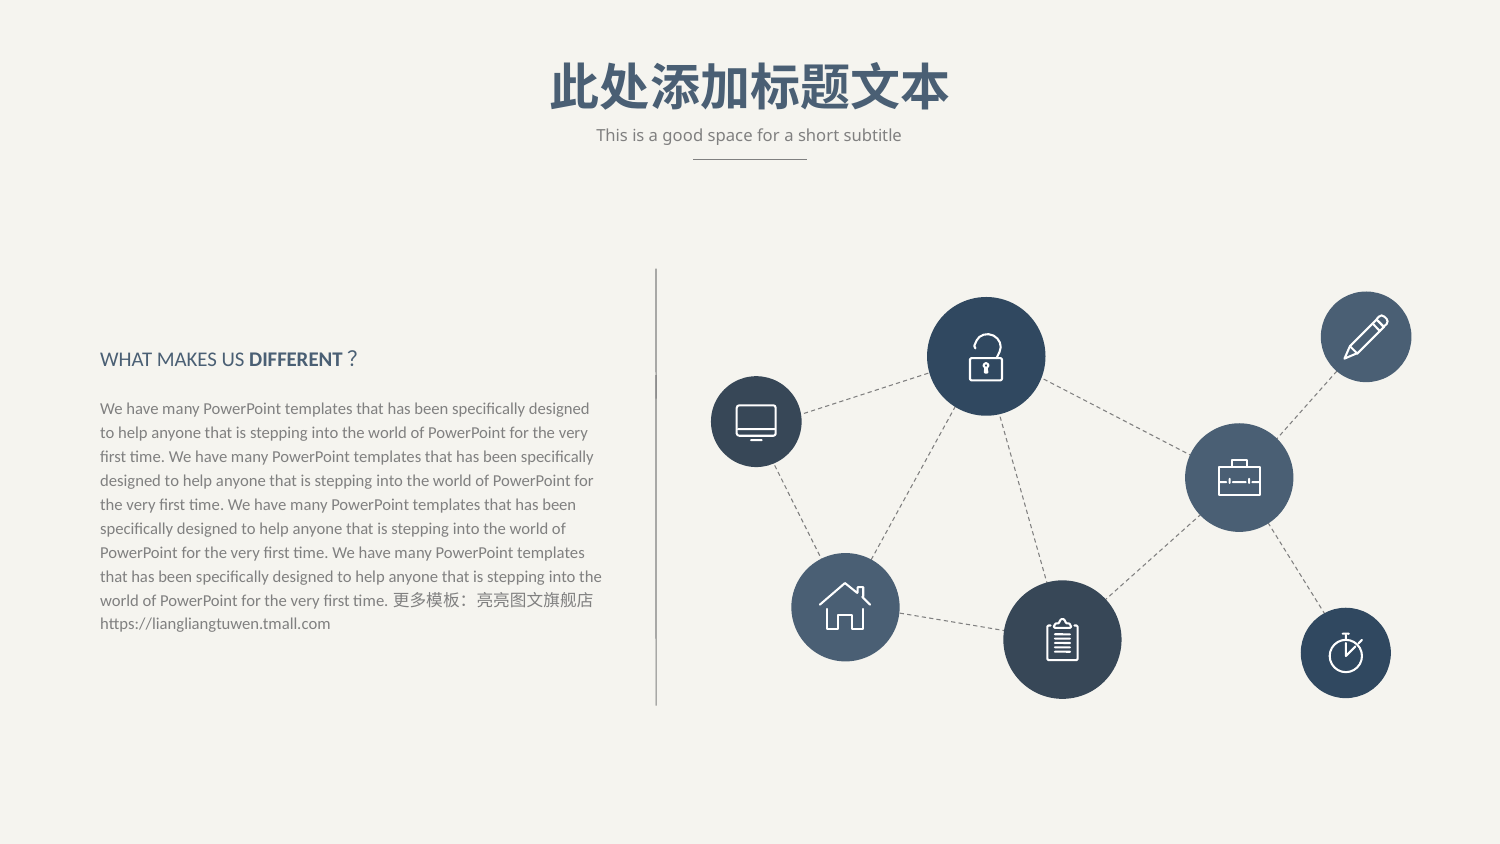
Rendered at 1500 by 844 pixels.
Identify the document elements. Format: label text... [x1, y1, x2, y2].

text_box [1344, 314, 1389, 359]
text_box [1320, 291, 1412, 383]
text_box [1047, 618, 1078, 661]
text_box This is a good space for a short subtitle [581, 117, 918, 153]
text_box 此处添加标题文本 [535, 47, 965, 123]
text_box WHAT MAKES US DIFFERENT？ We have many PowerPoint templates that has been specifically designed to help anyone that is stepping into the world of PowerPoint for the very first time. We have many PowerPoint templates that has been specifically designed to help anyone that is stepping into the world of PowerPoint for the very first time. We have many PowerPoint templates that has been specifically designed to help anyone that is stepping into the world of PowerPoint for the very first time. We have many PowerPoint templates that has been specifically designed to help anyone that is stepping into the world of PowerPoint for the very first time.更多模板：亮亮图文旗舰店https://liangliangtuwen.tmall.com [100, 340, 609, 634]
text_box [736, 405, 776, 441]
text_box [927, 296, 1046, 416]
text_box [1329, 633, 1363, 673]
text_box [969, 332, 1003, 381]
text_box [710, 376, 802, 468]
text_box [1003, 580, 1122, 699]
text_box [791, 553, 900, 662]
text_box [1300, 607, 1391, 699]
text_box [1218, 460, 1261, 496]
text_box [819, 582, 871, 630]
text_box [1185, 423, 1294, 532]
